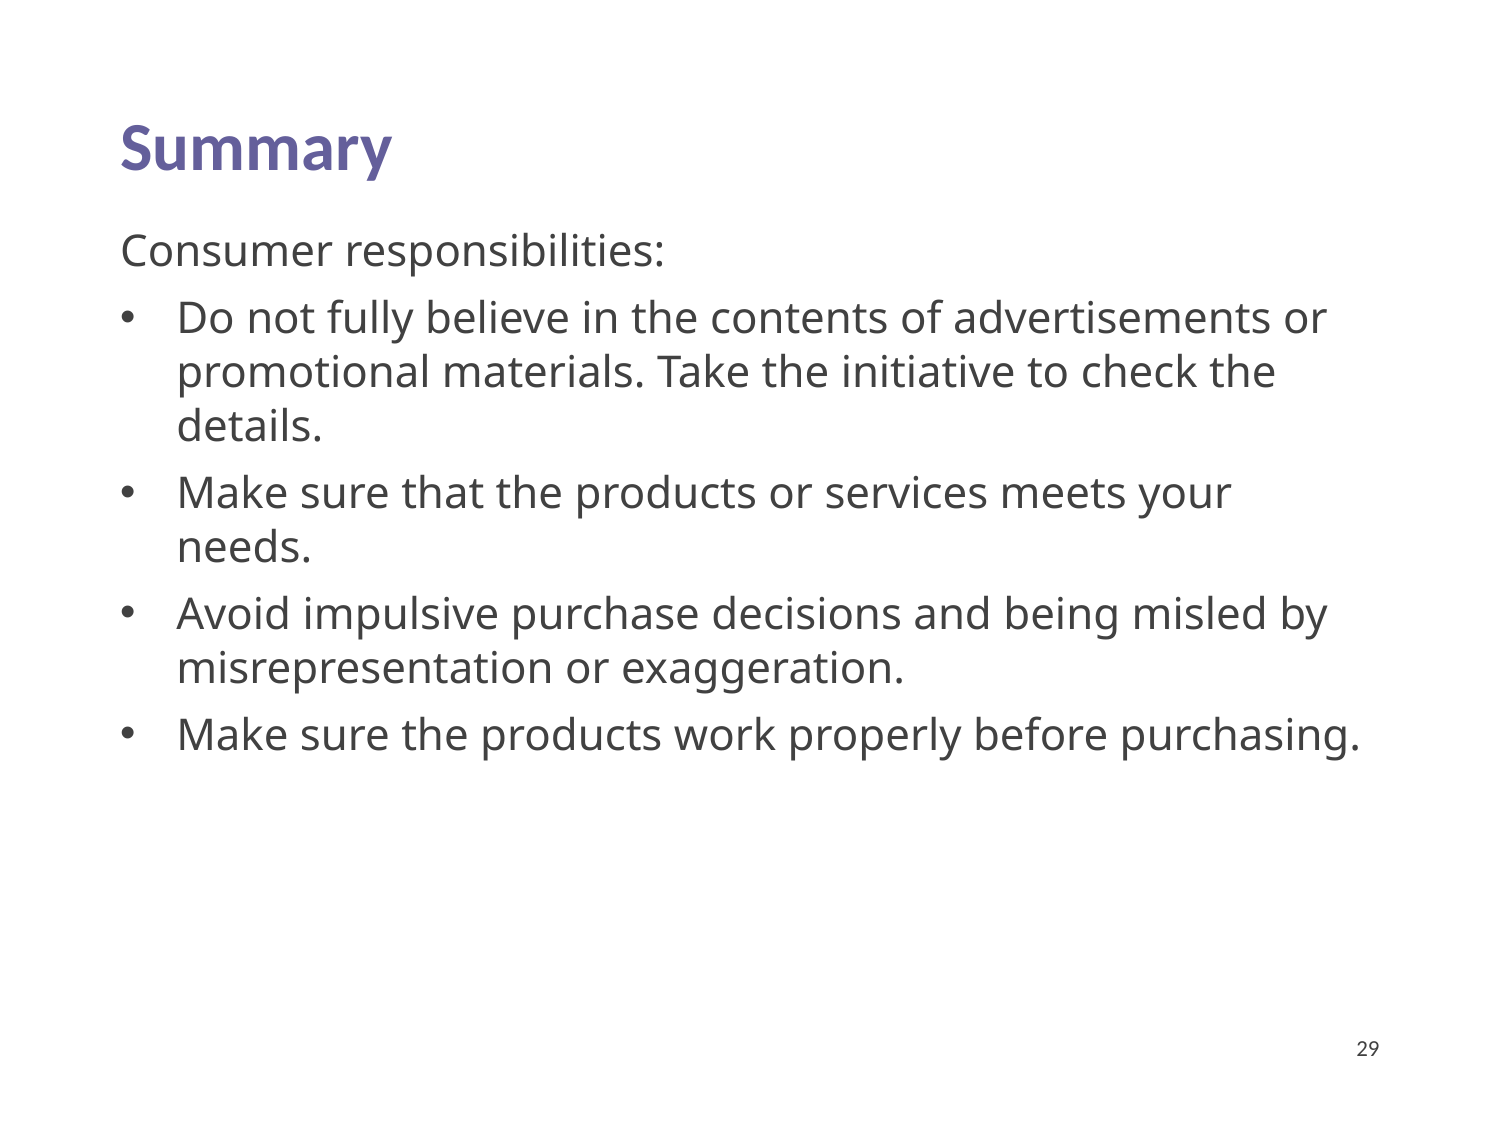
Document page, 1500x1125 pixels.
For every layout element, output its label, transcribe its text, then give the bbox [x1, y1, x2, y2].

list Consumer responsibilities: Do not fully believe in the contents of advertisements or promotional materials. Take the initiative to check the details. Make sure that the products or services meets your needs. Avoid impulsive purchase decisions and being misled by misrepresentation or exaggeration. Make sure the products work properly before purchasing. [119, 220, 1381, 919]
list Summary [119, 113, 1382, 214]
slide_number 29 [1353, 1035, 1381, 1062]
